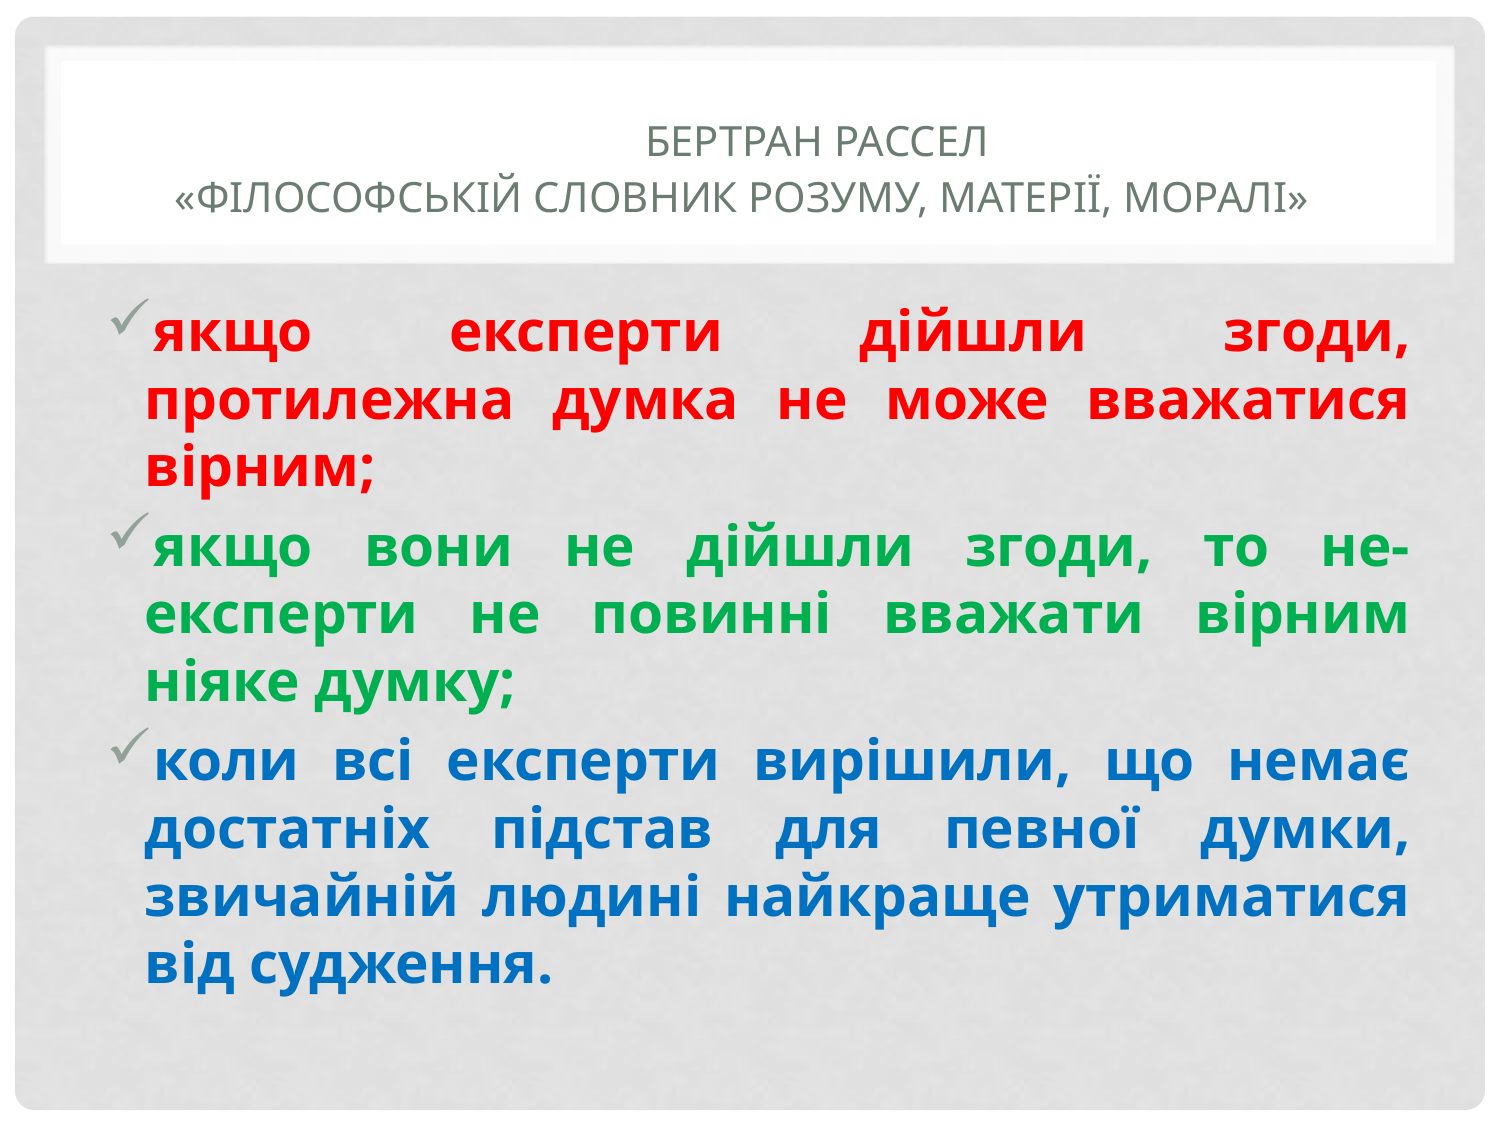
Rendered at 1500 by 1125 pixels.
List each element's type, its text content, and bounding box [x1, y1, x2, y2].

title Бертран Рассел «Філософській словник розуму, матерії, моралі» [69, 66, 1425, 238]
list якщо експерти дійшли згоди, протилежна думка не може вважатися вірним; якщо вони не дійшли згоди, то не-експерти не повинні вважати вірним ніяке думку; коли всі експерти вирішили, що немає достатніх підстав для певної думки, звичайній людині найкраще утриматися від судження. [75, 287, 1425, 1005]
